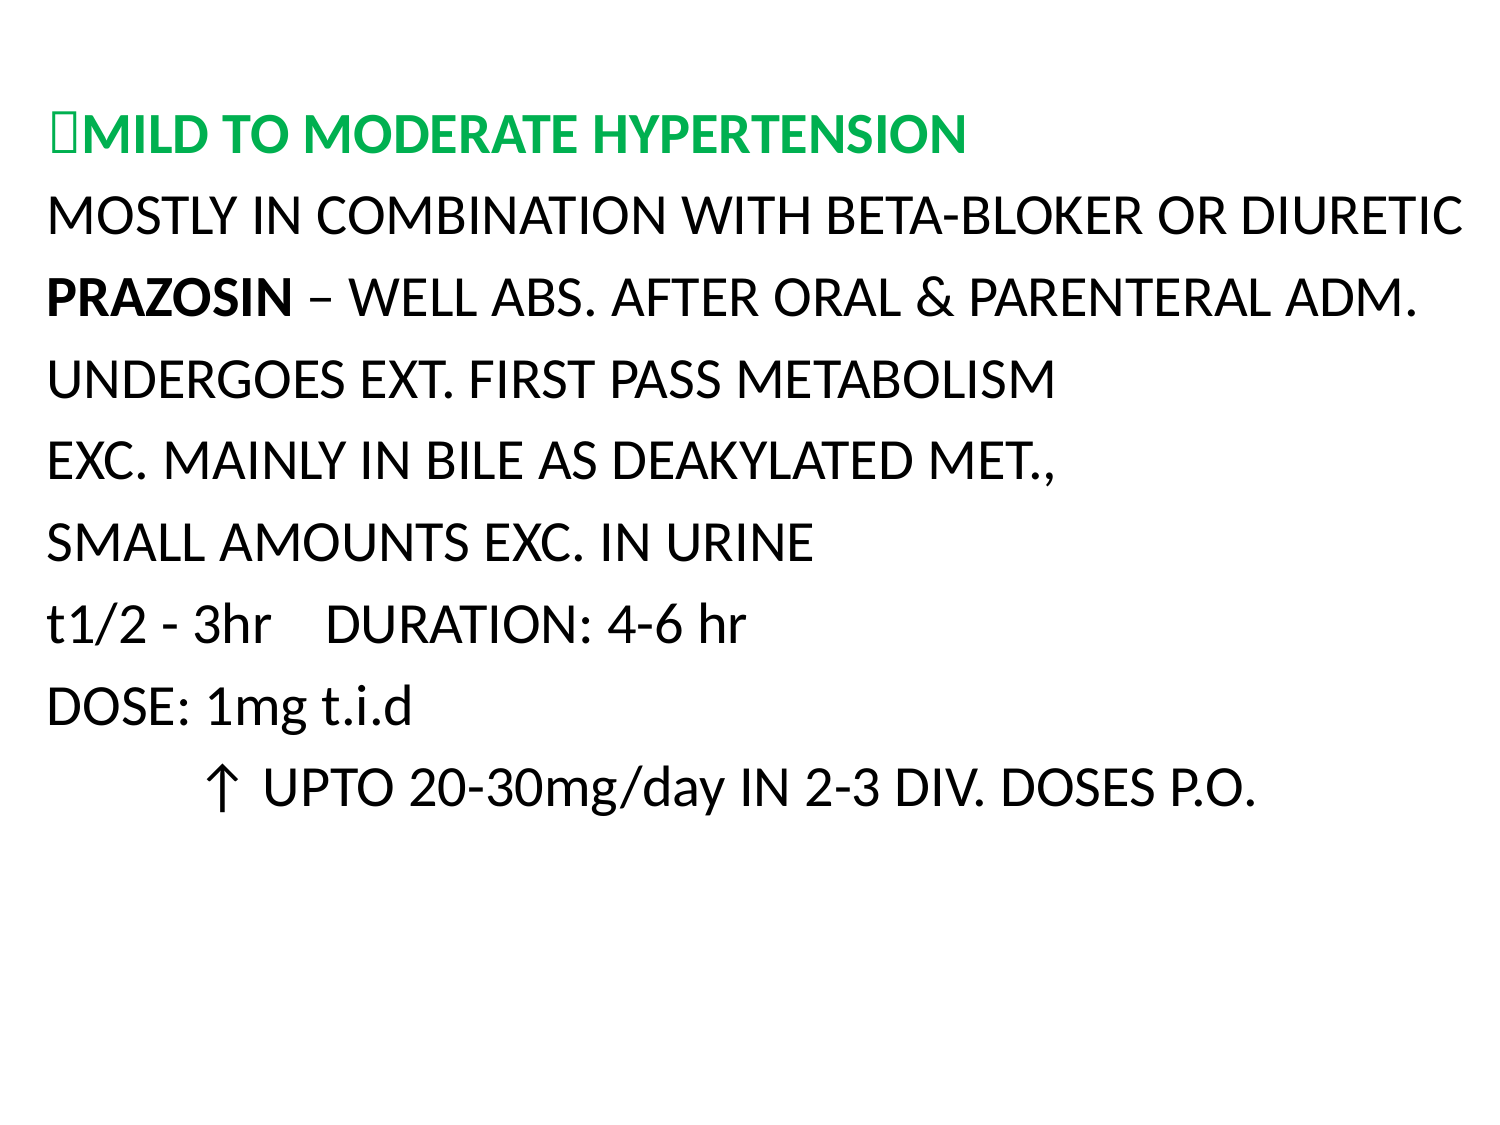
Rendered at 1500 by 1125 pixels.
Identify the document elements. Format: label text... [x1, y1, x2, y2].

list MILD TO MODERATE HYPERTENSION MOSTLY IN COMBINATION WITH BETA-BLOKER OR DIURETIC PRAZOSIN – WELL ABS. AFTER ORAL & PARENTERAL ADM. UNDERGOES EXT. FIRST PASS METABOLISM EXC. MAINLY IN BILE AS DEAKYLATED MET., SMALL AMOUNTS EXC. IN URINE t1/2 - 3hr DURATION: 4-6 hr DOSE: 1mg t.i.d ↑ UPTO 20-30mg/day IN 2-3 DIV. DOSES P.O. [31, 87, 1495, 830]
